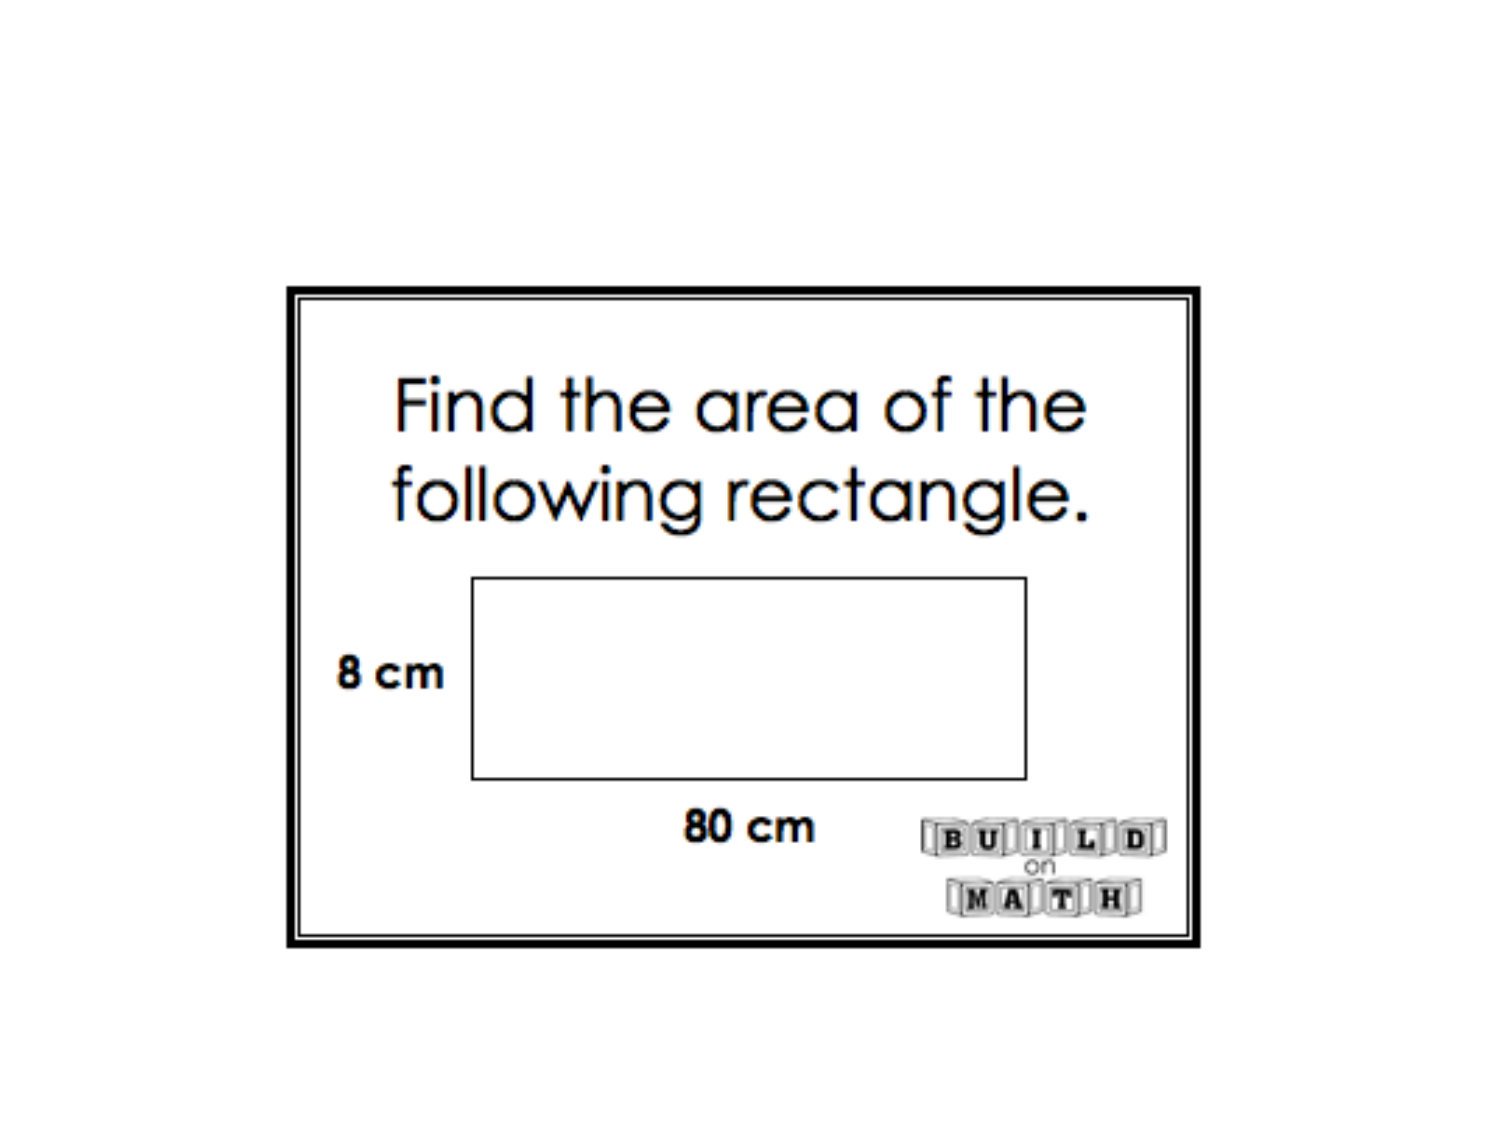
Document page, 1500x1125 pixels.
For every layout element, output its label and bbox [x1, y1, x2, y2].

list [74, 262, 1426, 1006]
